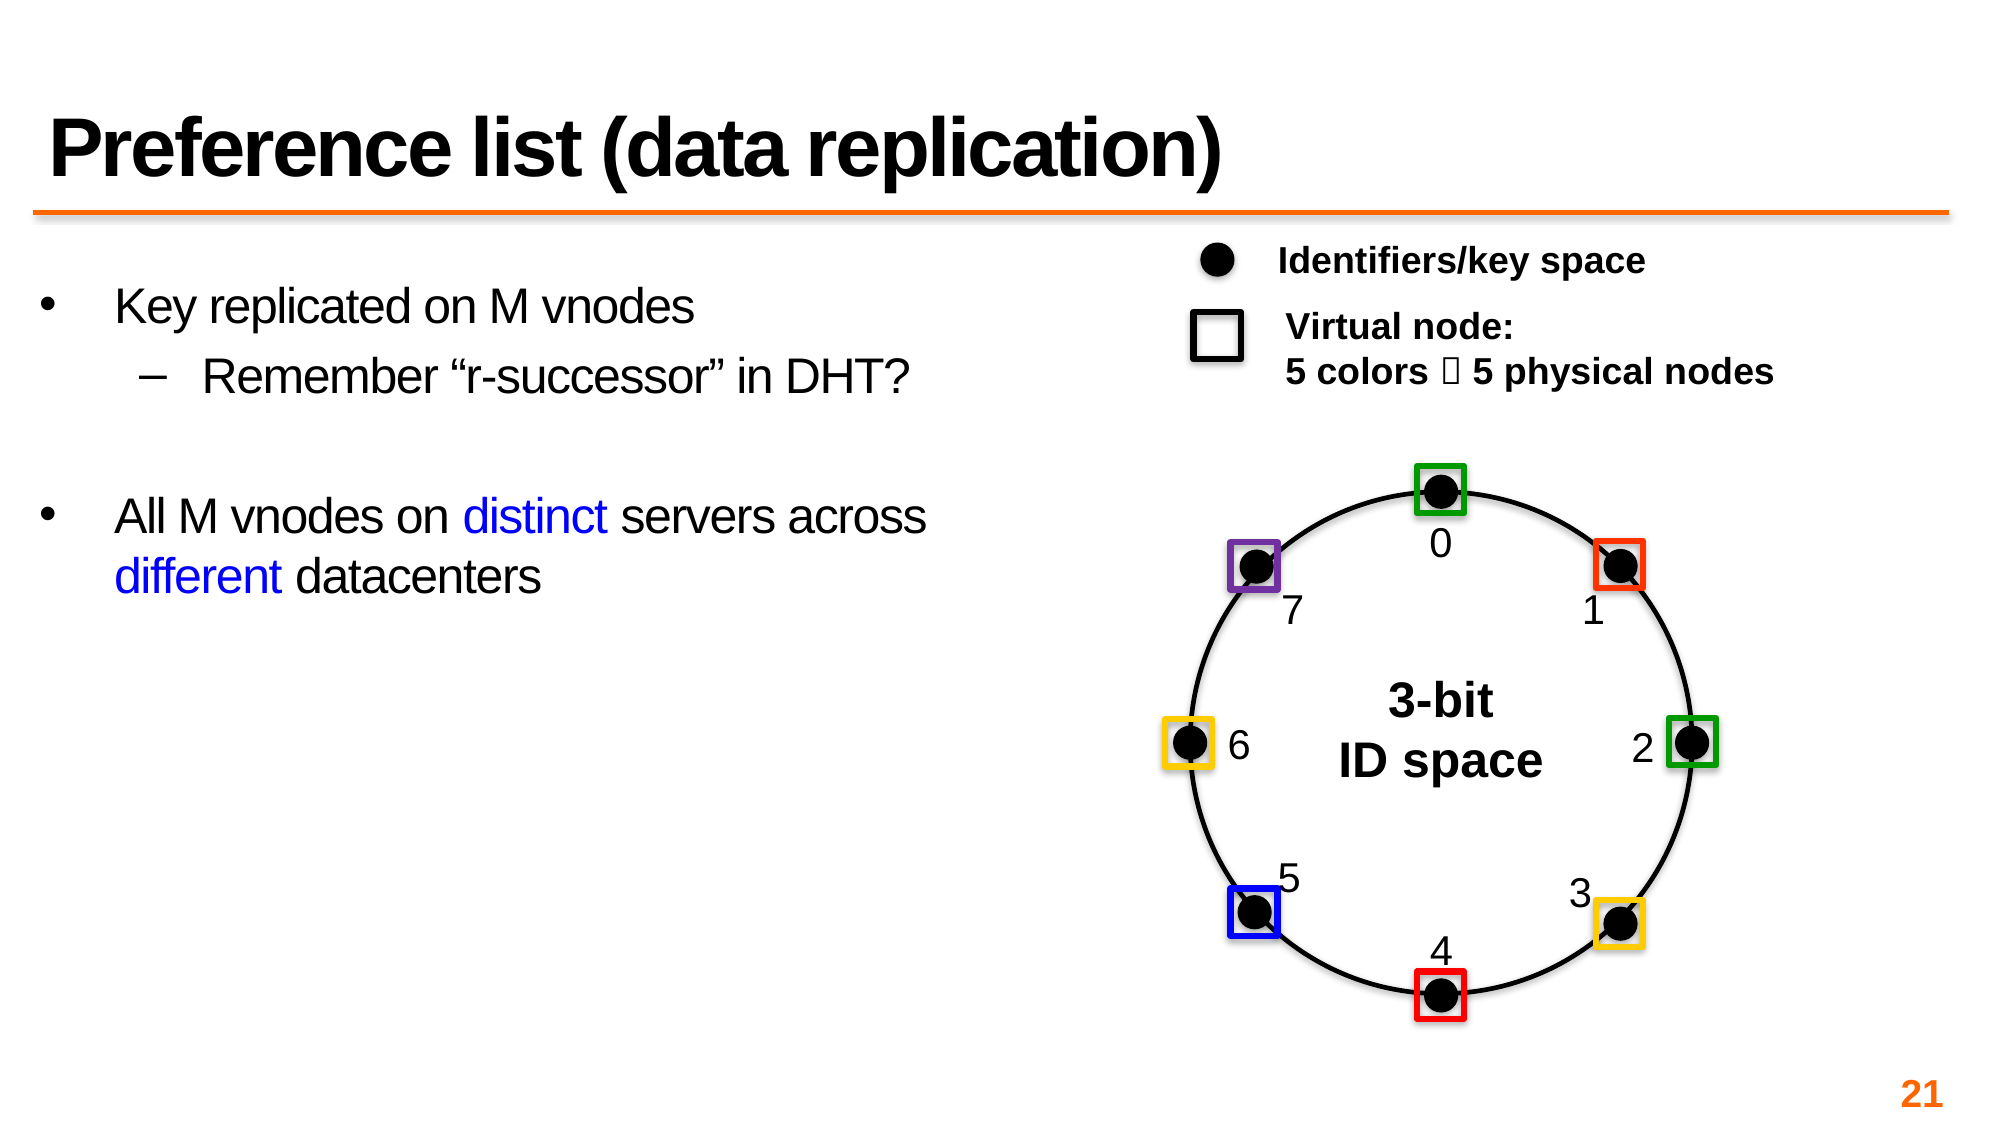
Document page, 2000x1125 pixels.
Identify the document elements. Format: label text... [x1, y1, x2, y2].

text_box [1193, 311, 1242, 360]
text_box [1164, 465, 1717, 1020]
text_box Identifiers/key space [1263, 228, 1662, 289]
title Preference list (data replication) [33, 24, 1950, 201]
slide_number 21 [1482, 1074, 1950, 1110]
list Key replicated on M vnodes Remember “r-successor” in DHT? All M vnodes on distinct servers across different datacenters [33, 267, 1043, 1076]
text_box [1201, 244, 1233, 276]
text_box Virtual node: 5 colors  5 physical nodes [1270, 294, 1790, 400]
